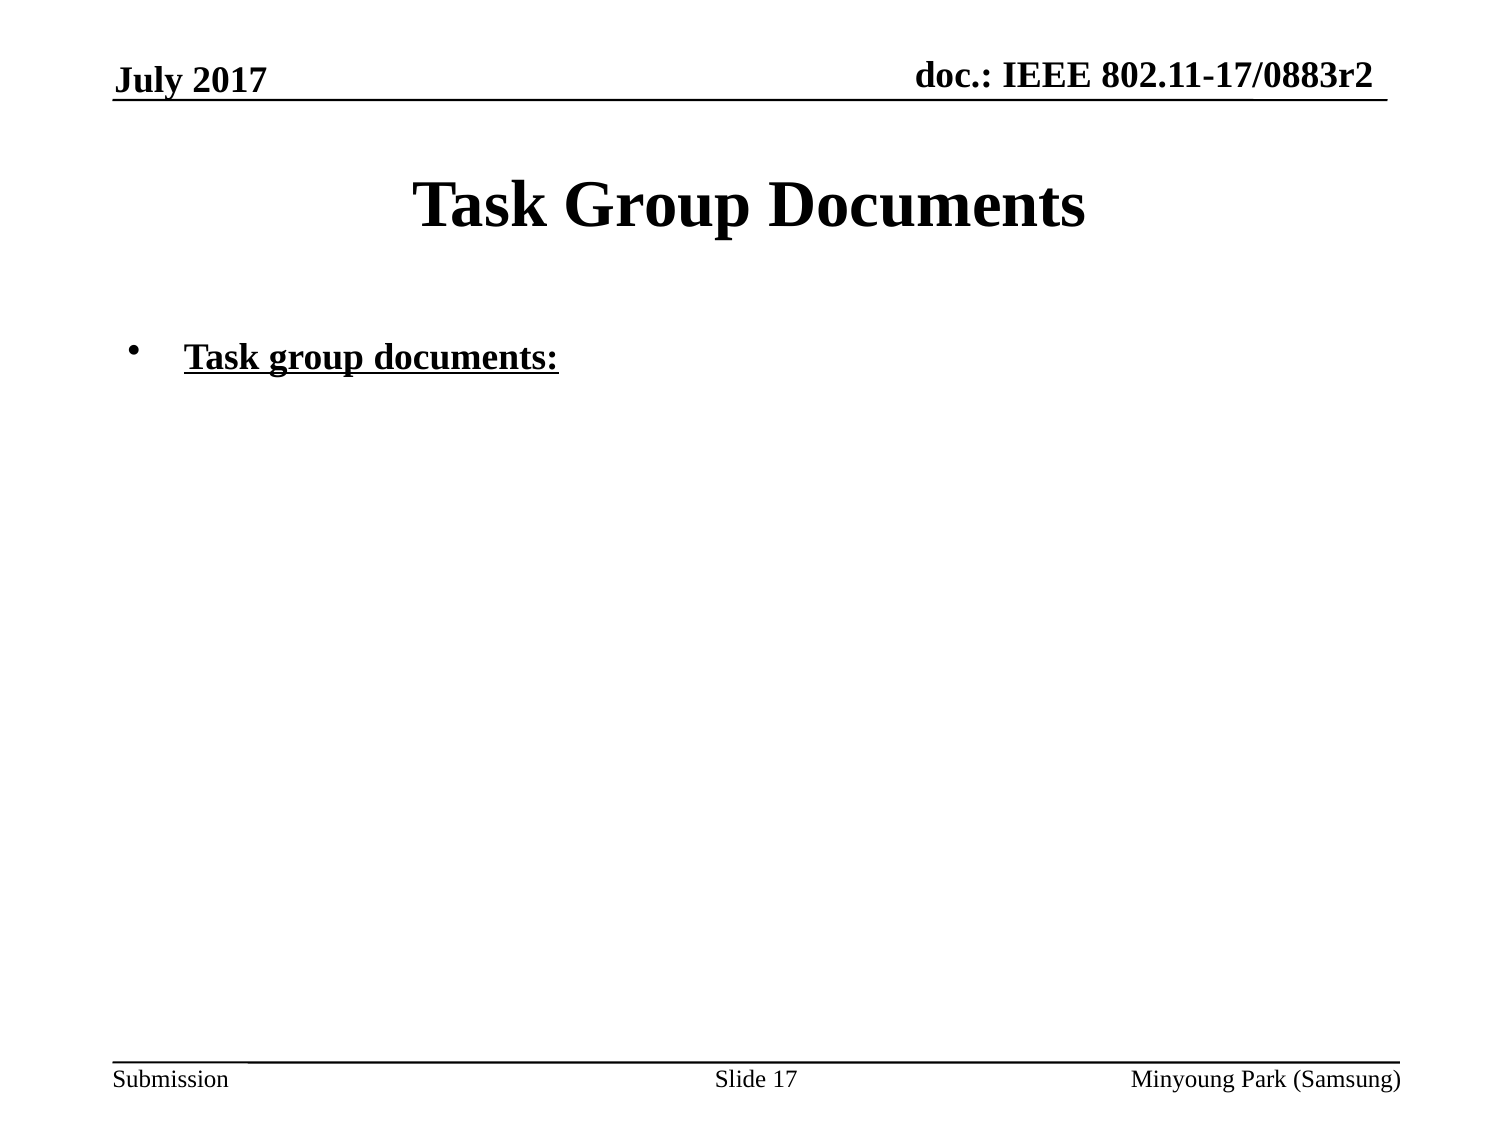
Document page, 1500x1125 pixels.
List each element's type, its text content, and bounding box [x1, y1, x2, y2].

list Task group documents: [112, 324, 1388, 1000]
slide_number Slide 17 [712, 1061, 800, 1093]
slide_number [114, 54, 374, 101]
footer Minyoung Park (Samsung) [949, 1061, 1402, 1093]
title Task Group Documents [112, 112, 1388, 288]
